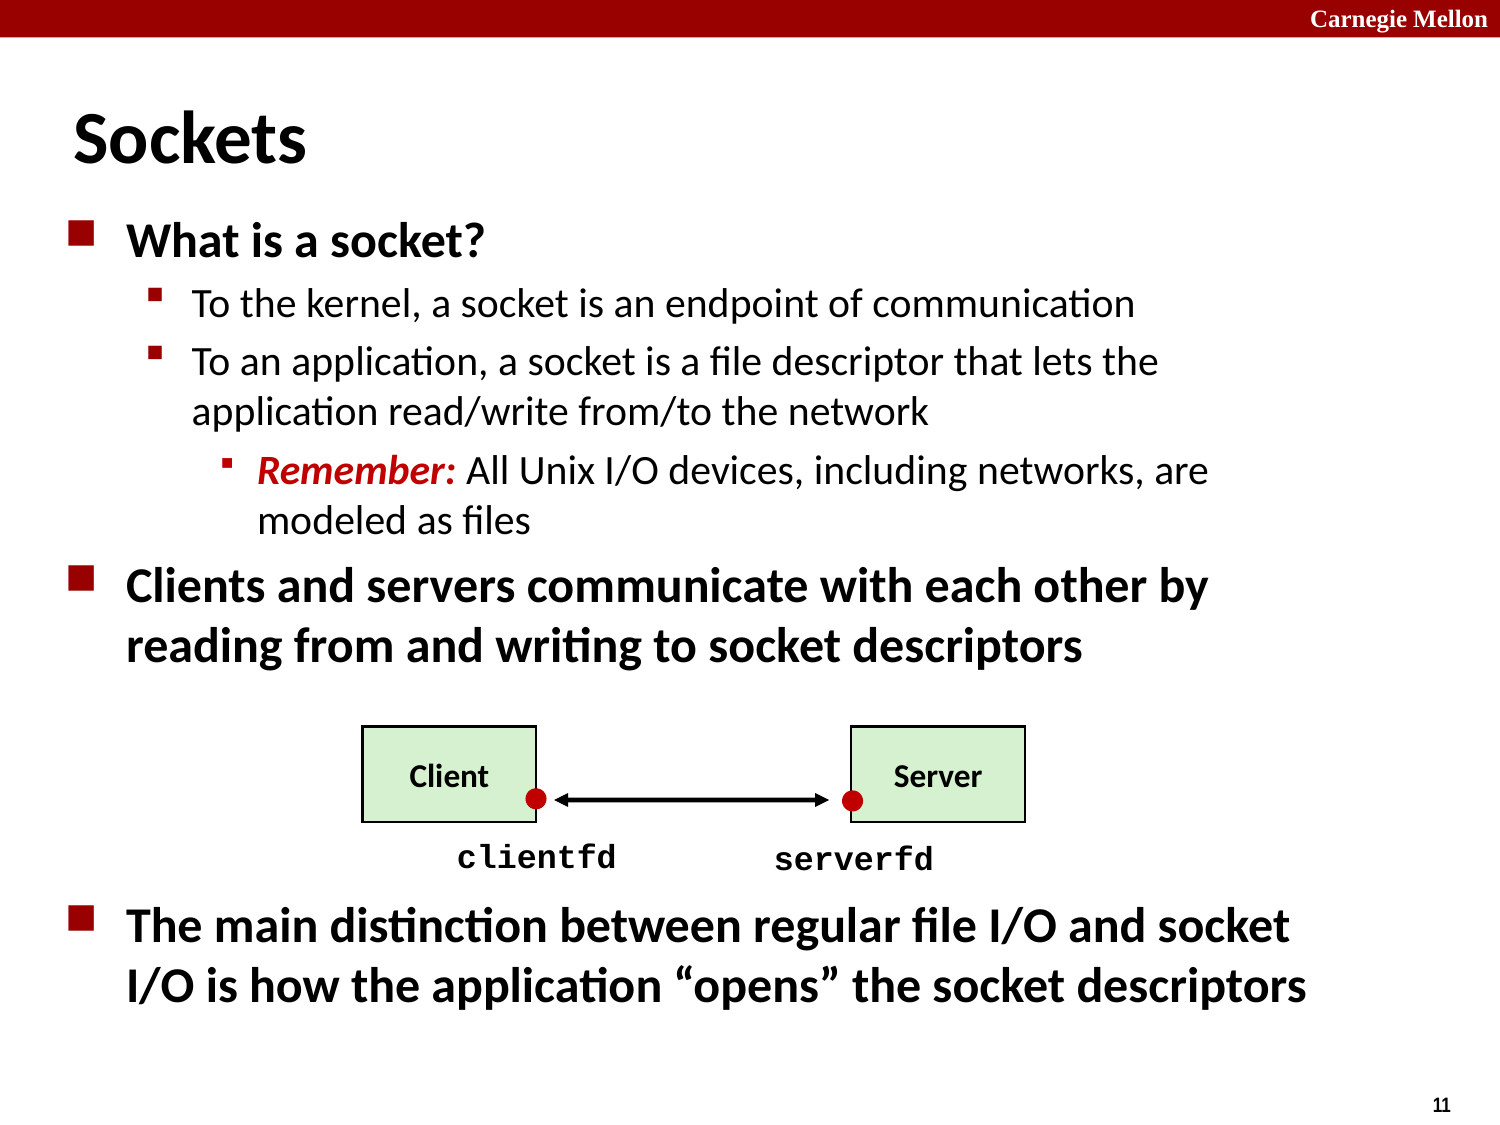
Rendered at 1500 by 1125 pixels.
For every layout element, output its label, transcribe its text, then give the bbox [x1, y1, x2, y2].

title Sockets [58, 71, 1305, 197]
text_box [554, 793, 830, 807]
text_box Server [851, 726, 1025, 822]
list What is a socket? To the kernel, a socket is an endpoint of communication To an application, a socket is a file descriptor that lets the application read/write from/to the network Remember: All Unix I/O devices, including networks, are modeled as files Clients and servers communicate with each other by reading from and writing to socket descriptors The main distinction between regular file I/O and socket I/O is how the application “opens” the socket descriptors [54, 199, 1351, 1016]
text_box [525, 788, 547, 810]
text_box Client [362, 726, 537, 822]
text_box serverfd [758, 829, 949, 885]
text_box clientfd [442, 827, 632, 883]
text_box [842, 790, 864, 812]
